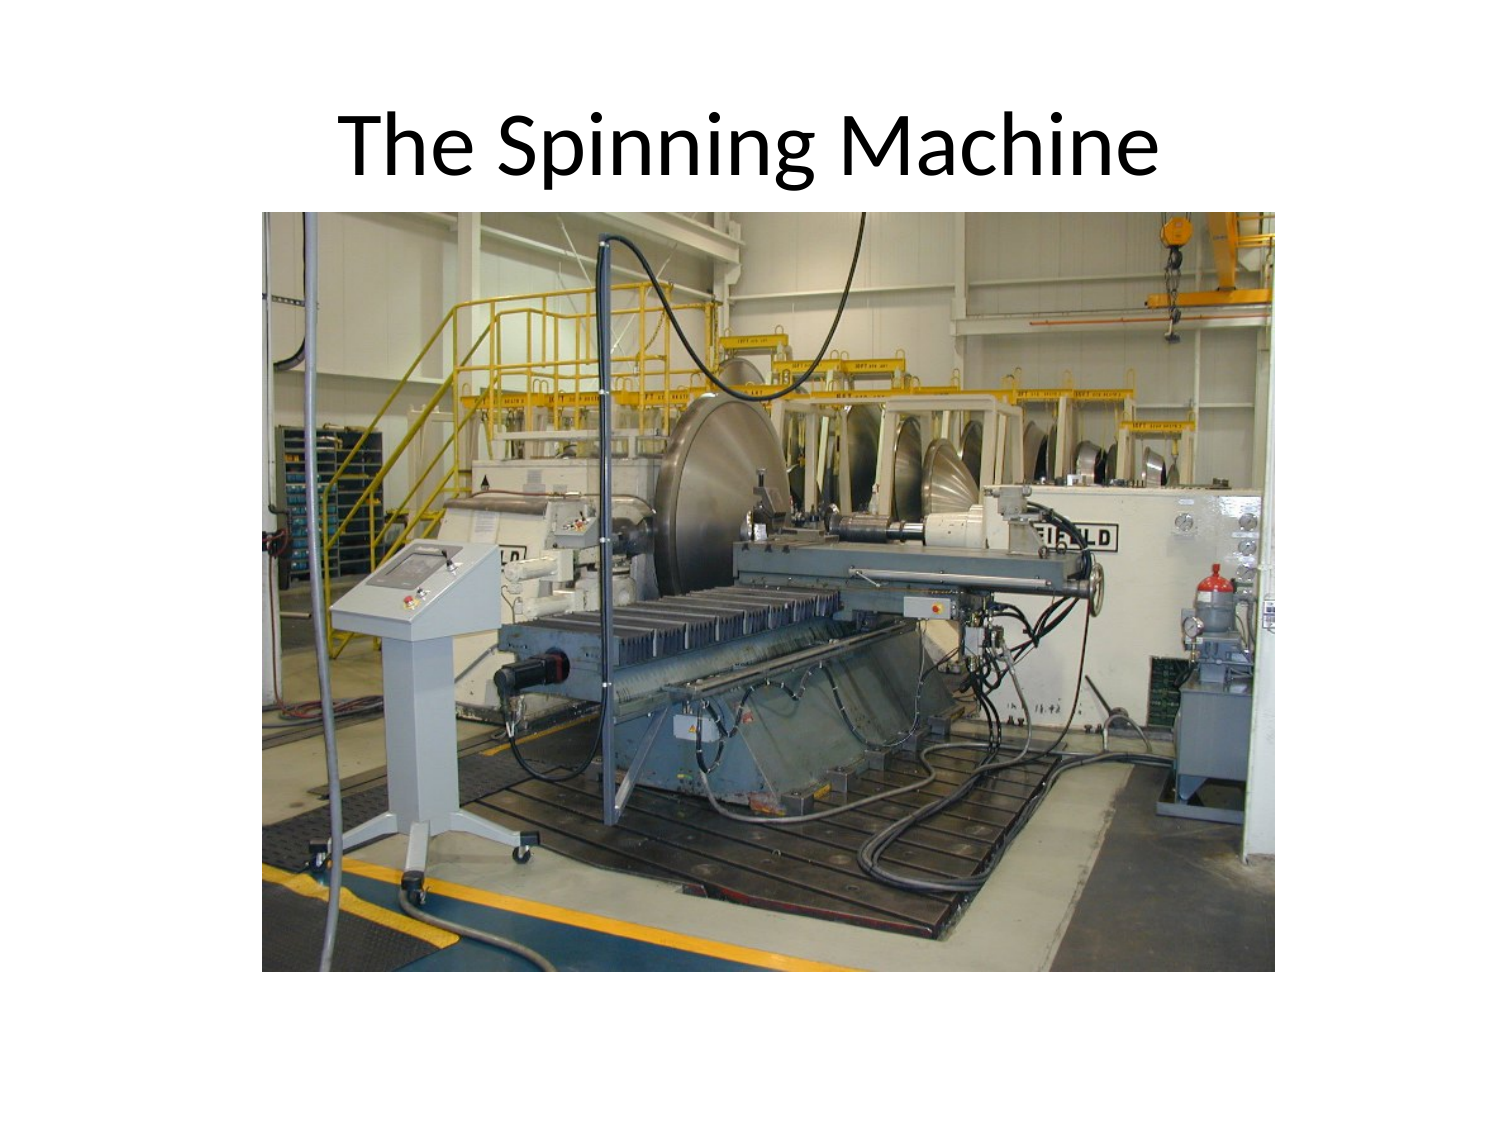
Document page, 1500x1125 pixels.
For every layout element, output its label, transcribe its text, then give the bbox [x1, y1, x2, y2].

picture [262, 212, 1276, 973]
title The Spinning Machine [75, 45, 1425, 233]
